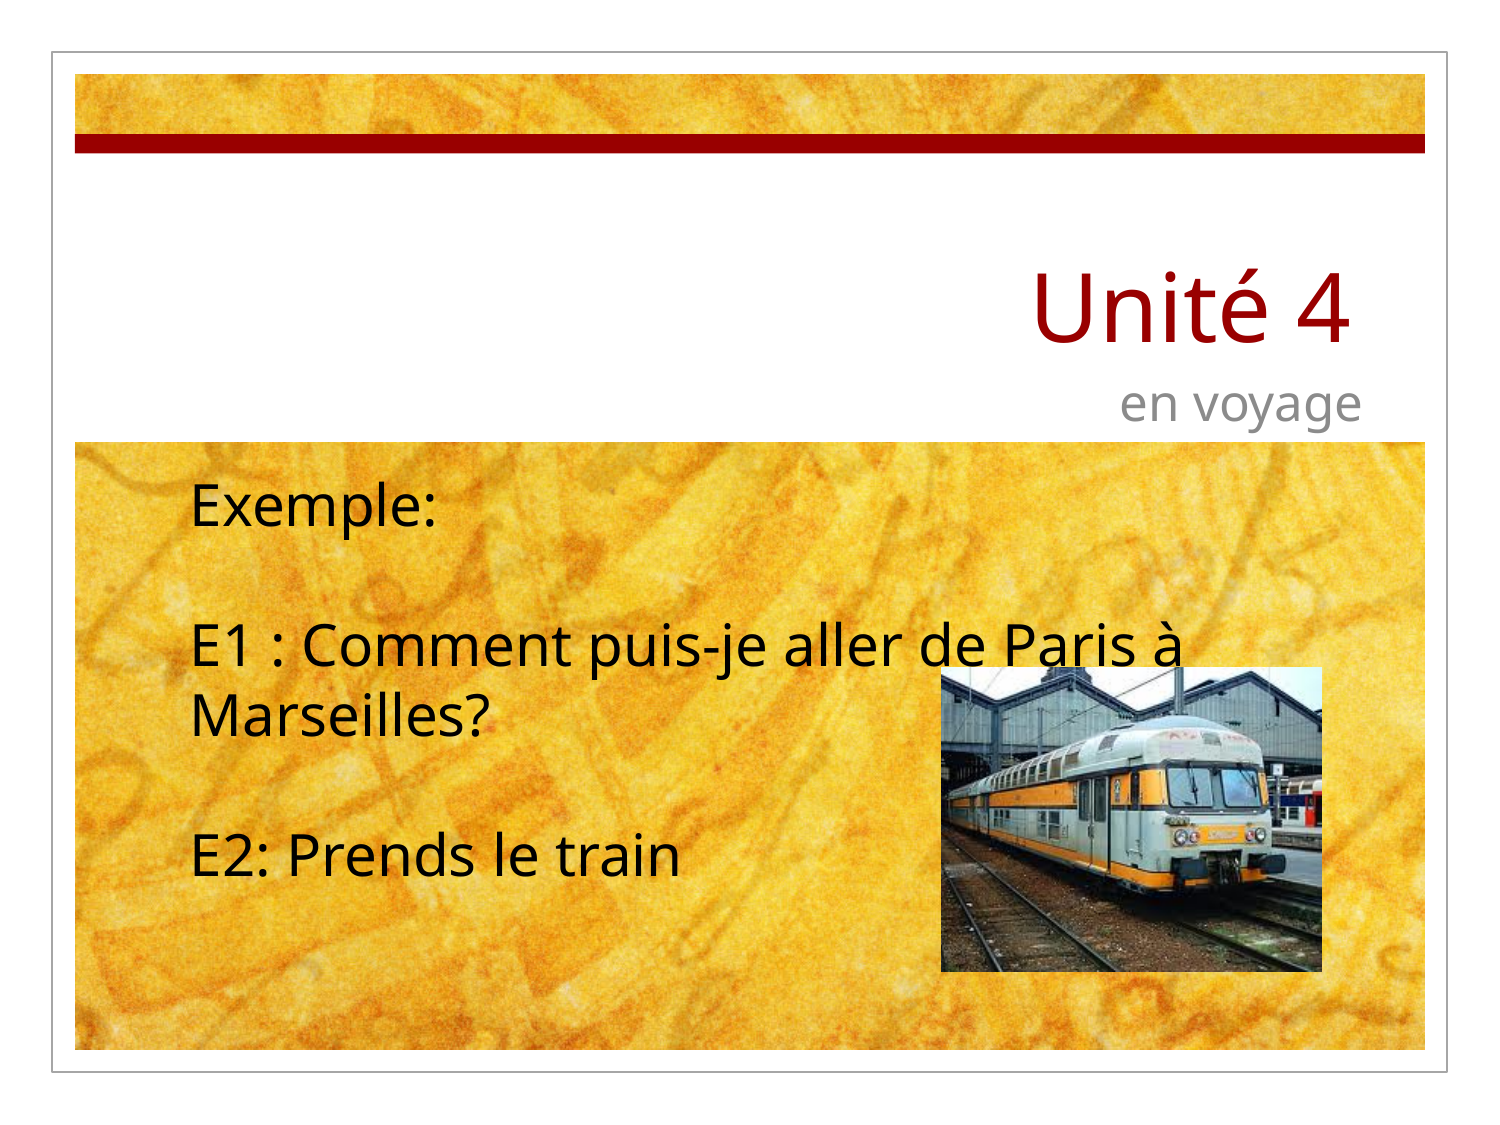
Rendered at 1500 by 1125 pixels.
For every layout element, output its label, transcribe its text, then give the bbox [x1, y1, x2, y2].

subtitle en voyage [112, 362, 1392, 439]
text_box Exemple: E1 : Comment puis-je aller de Paris à Marseilles? E2: Prends le train [175, 460, 1322, 896]
title Unité 4 [112, 158, 1392, 362]
picture [75, 74, 1425, 134]
picture [75, 442, 1425, 1050]
